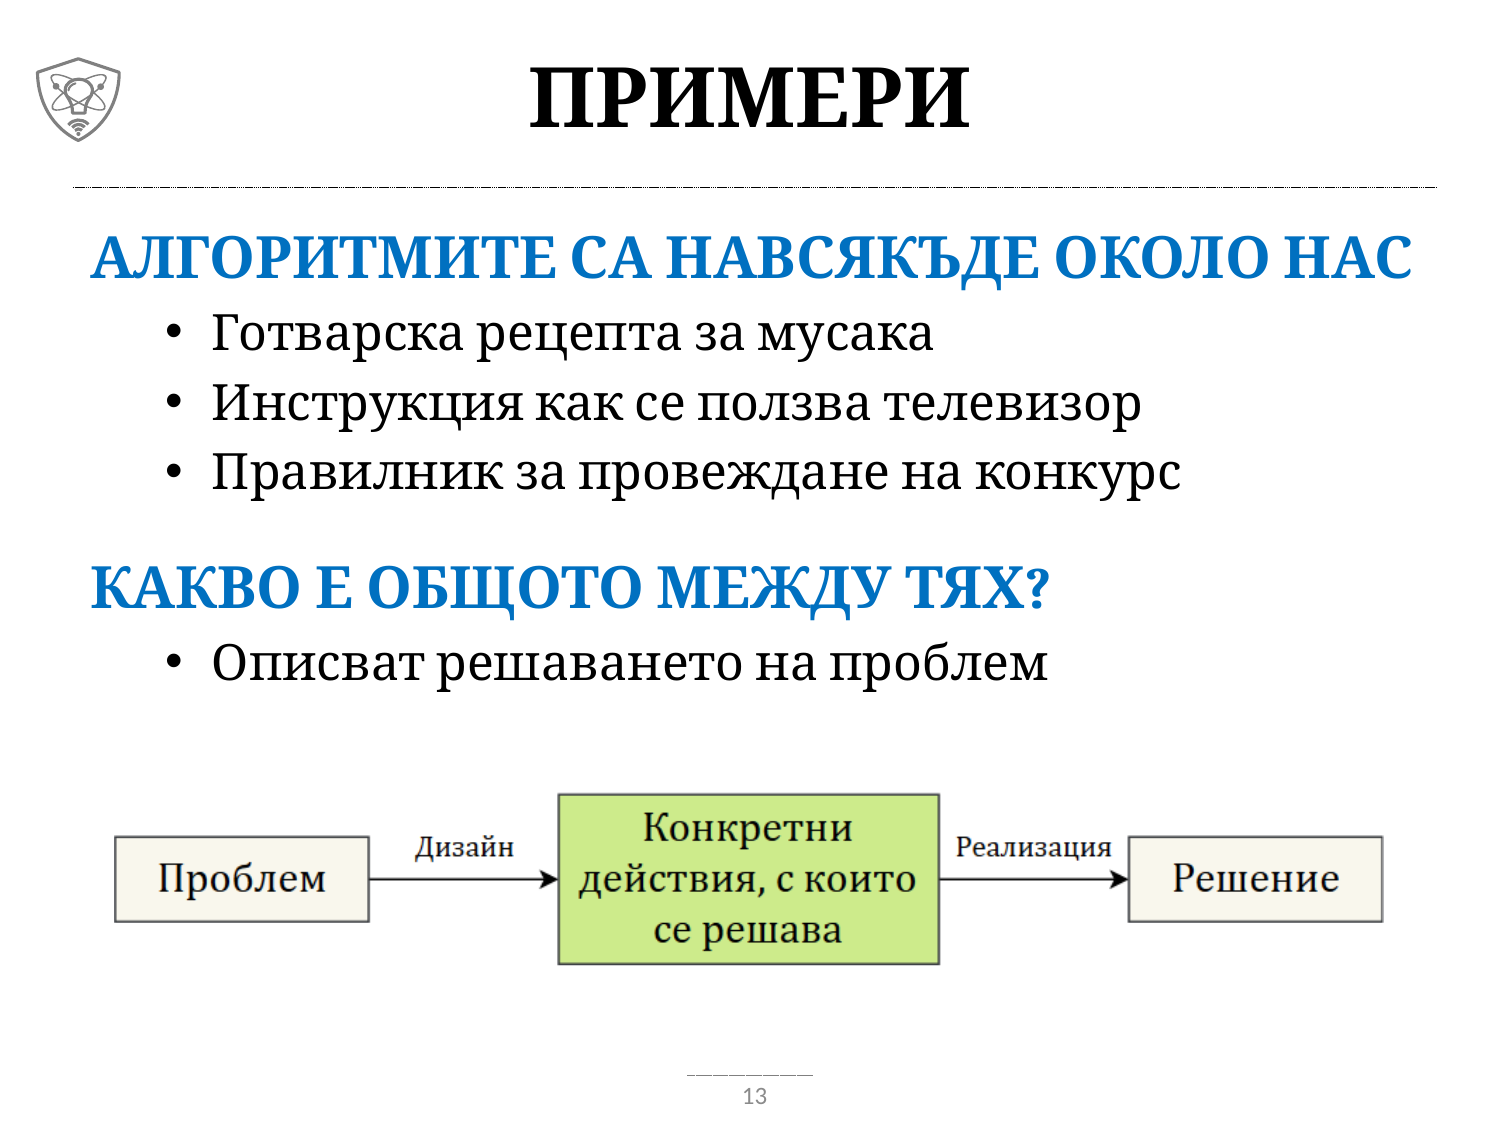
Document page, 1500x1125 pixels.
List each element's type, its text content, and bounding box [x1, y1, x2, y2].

list Алгоритмите са навсякъде около нас Готварска рецепта за мусака Инструкция как се ползва телевизор Правилник за провеждане на конкурс Какво е общото между тях? Описват решаването на проблем [75, 212, 1450, 1063]
title Примери [0, 0, 1500, 188]
picture [114, 762, 1384, 995]
slide_number 13 [579, 1065, 930, 1125]
